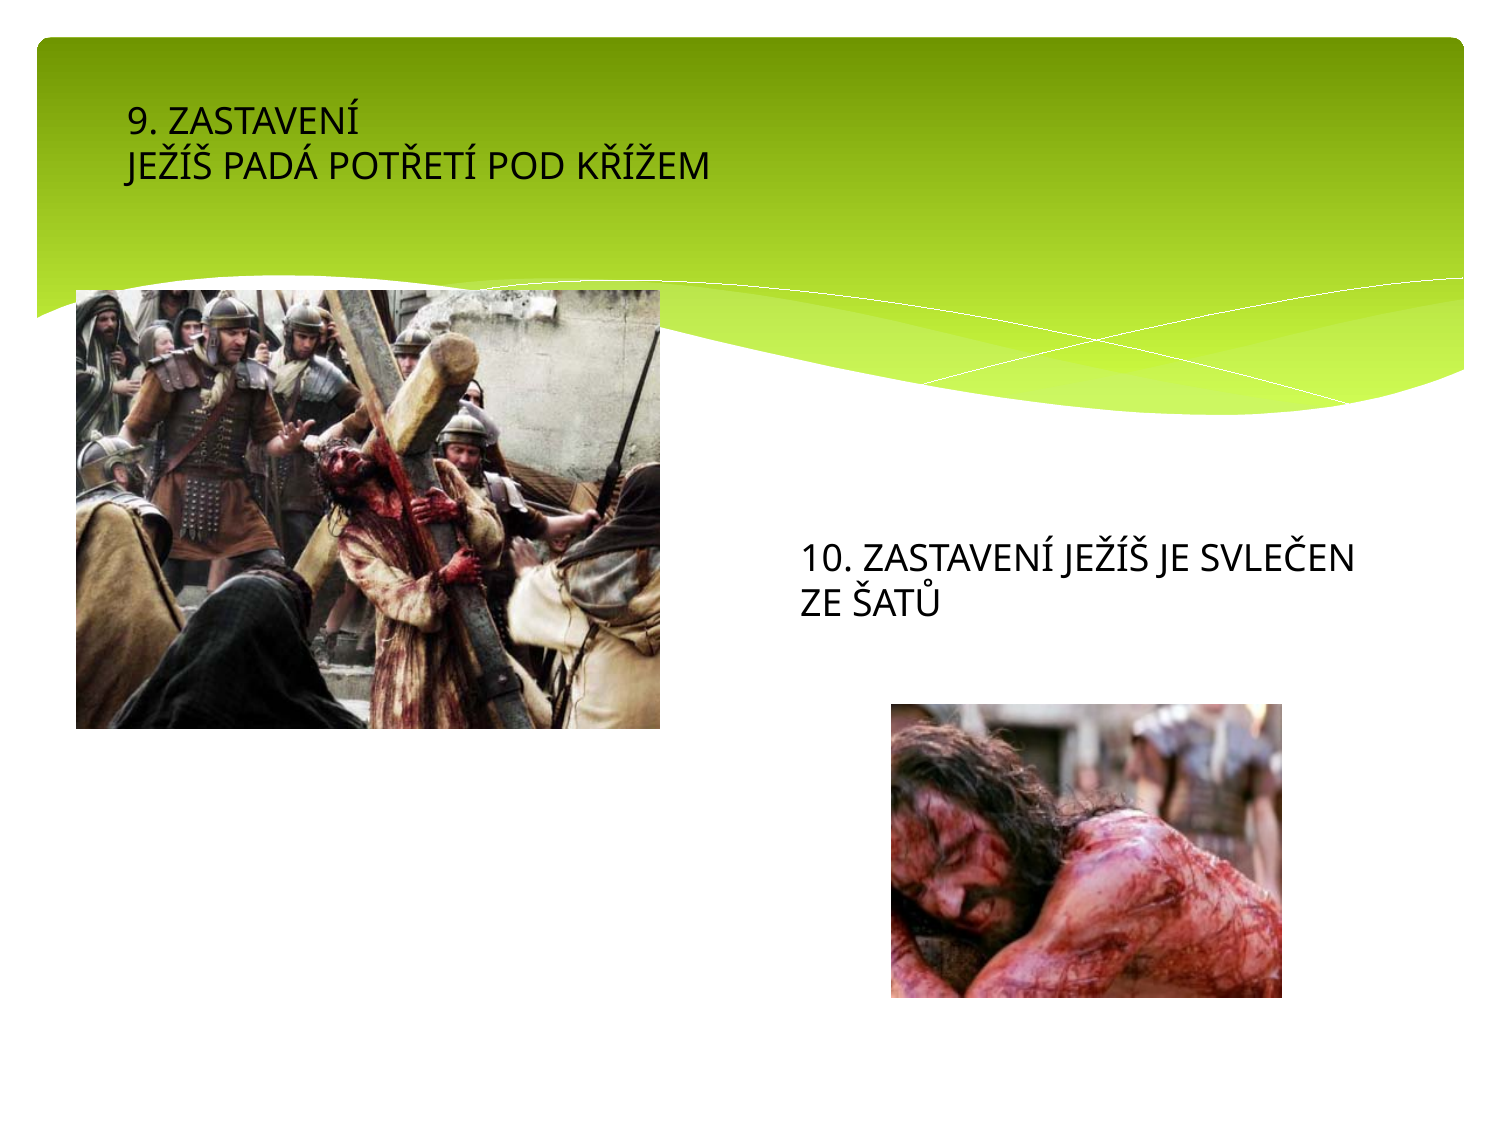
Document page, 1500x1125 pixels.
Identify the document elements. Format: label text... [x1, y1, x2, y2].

text_box 10. ZASTAVENÍ JEŽÍŠ JE SVLEČEN ZE ŠATŮ [785, 527, 1388, 632]
picture [76, 290, 660, 729]
text_box 9. ZASTAVENÍ JEŽÍŠ PADÁ POTŘETÍ POD KŘÍŽEM [112, 89, 750, 195]
picture [891, 703, 1283, 999]
